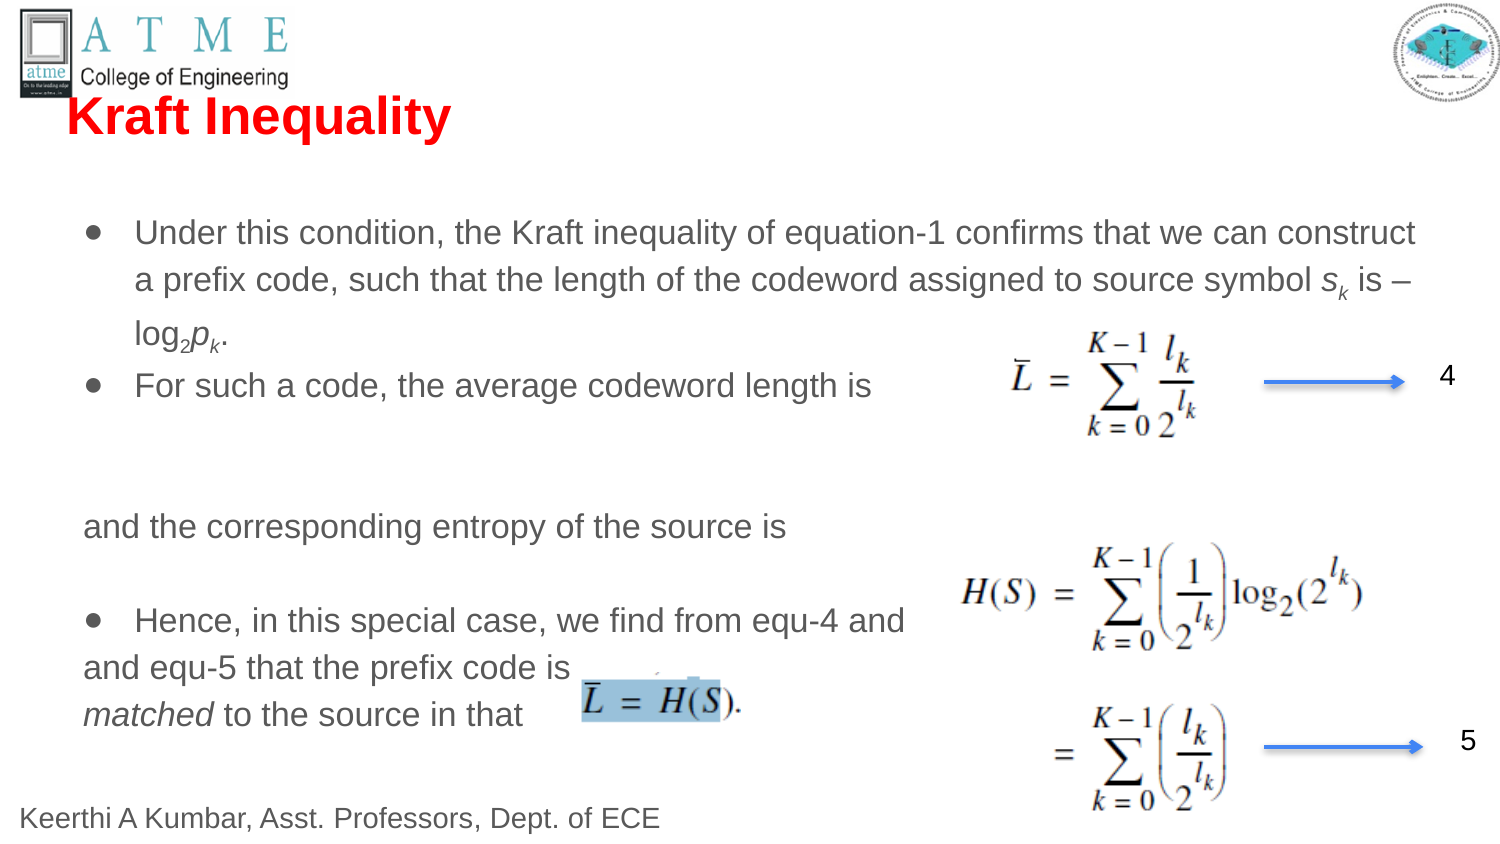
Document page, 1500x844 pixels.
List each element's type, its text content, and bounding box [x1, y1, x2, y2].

picture [17, 6, 295, 99]
picture [923, 527, 1395, 817]
picture [970, 307, 1230, 462]
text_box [1264, 348, 1474, 400]
title Kraft Inequality [51, 66, 1449, 161]
list Under this condition, the Kraft inequality of equation-1 confirms that we can construct a prefix code, such that the length of the codeword assigned to source symbol sk is –log2pk. For such a code, the average codeword length is and the corresponding entropy of the source is Hence, in this special case, we find from equ-4 and and equ-5 that the prefix code is matched to the source in that [51, 189, 1449, 750]
picture [574, 672, 741, 728]
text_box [1264, 713, 1500, 765]
picture [1389, 1, 1500, 104]
